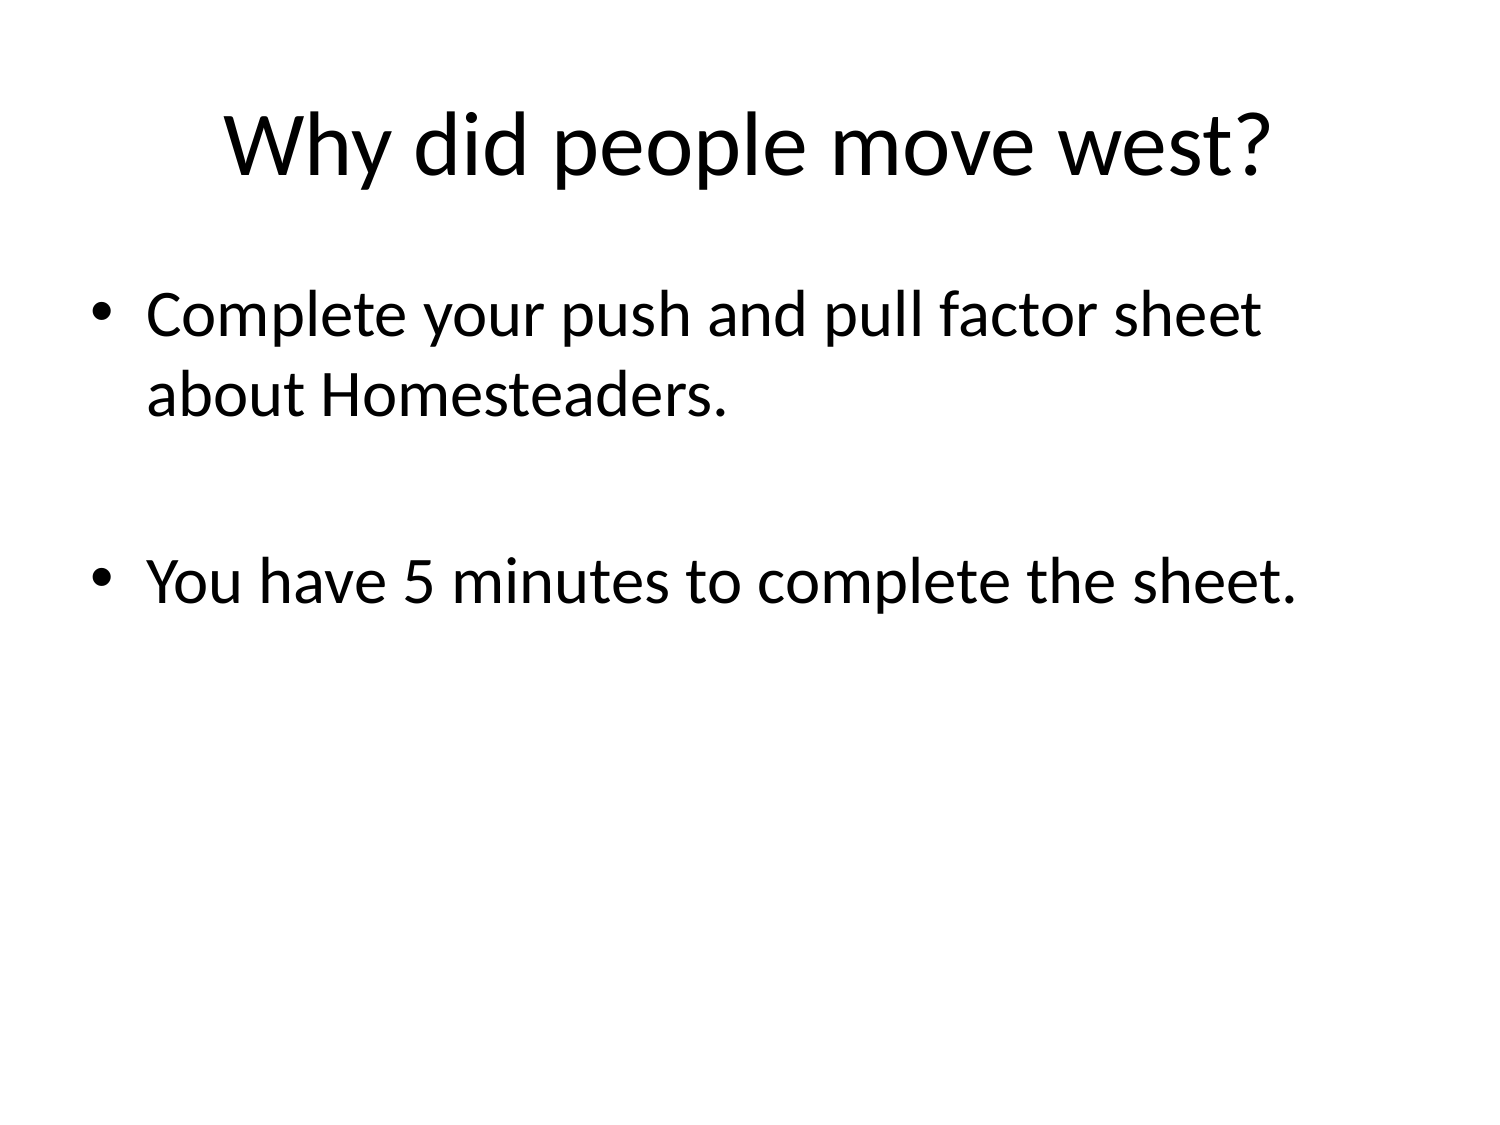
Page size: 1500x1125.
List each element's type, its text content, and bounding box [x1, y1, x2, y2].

list Complete your push and pull factor sheet about Homesteaders. You have 5 minutes to complete the sheet. [75, 262, 1425, 1005]
title Why did people move west? [75, 45, 1425, 233]
